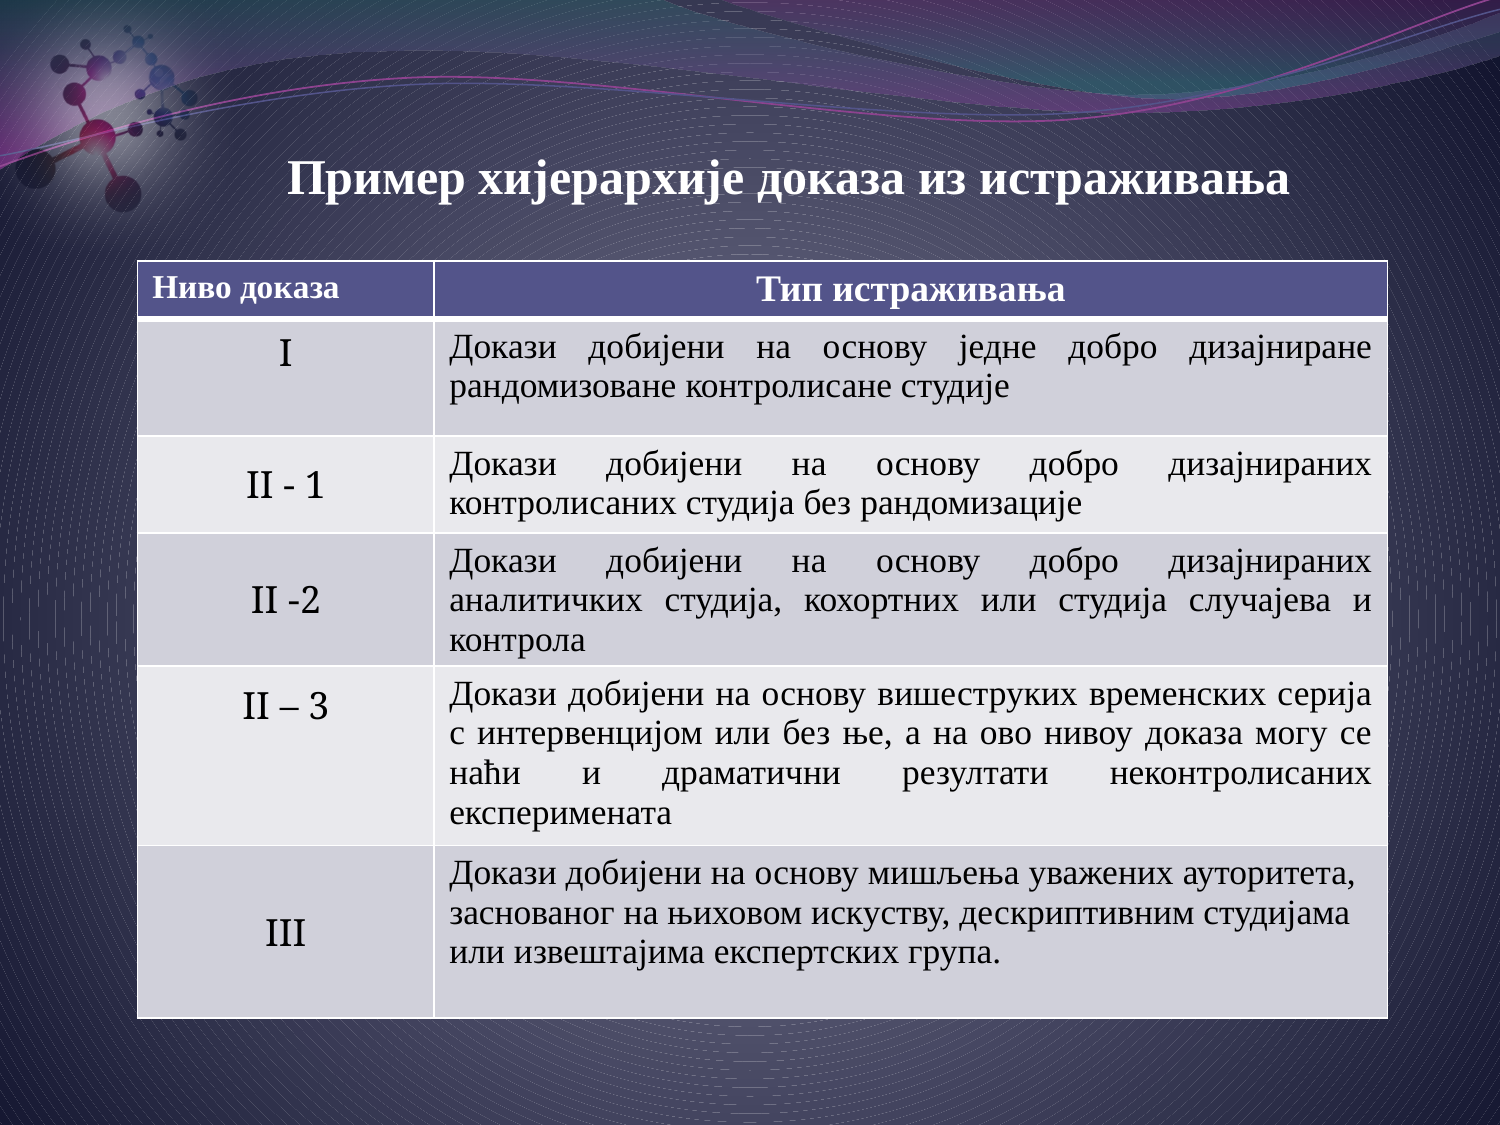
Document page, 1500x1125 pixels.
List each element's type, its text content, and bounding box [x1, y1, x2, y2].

table_cell II - 1 [138, 437, 433, 532]
table_cell Докази добијени на основу добро дизајнираних контролисаних студија без рандомизације [435, 437, 1387, 532]
table_cell II – 3 [138, 667, 433, 845]
table_cell I [138, 322, 433, 435]
table_cell Докази добијени на основу вишеструких временских серија с интервенцијом или без ње, а на ово нивоу доказа могу се наћи и драматични резултати неконтролисаних експеримената [435, 667, 1387, 845]
table_cell II -2 [138, 534, 433, 665]
table_cell Докази добијени на основу једне добро дизајниране рандомизоване контролисане студије [435, 322, 1387, 435]
table_header Тип истраживања [435, 262, 1387, 316]
text_box Пример хијерархије доказа из истраживања [262, 137, 1338, 213]
table_header Ниво докaза [138, 262, 433, 316]
table_cell Докази добијени на основу мишљења уважених ауторитета, заснованог на њиховом искуству, дескриптивним студијама или извештајима експертских група. [435, 846, 1387, 1017]
table_cell Докази добијени на основу добро дизајнираних аналитичких студија, кохортних или студија случајева и контрола [435, 534, 1387, 665]
table_cell III [138, 846, 433, 1017]
